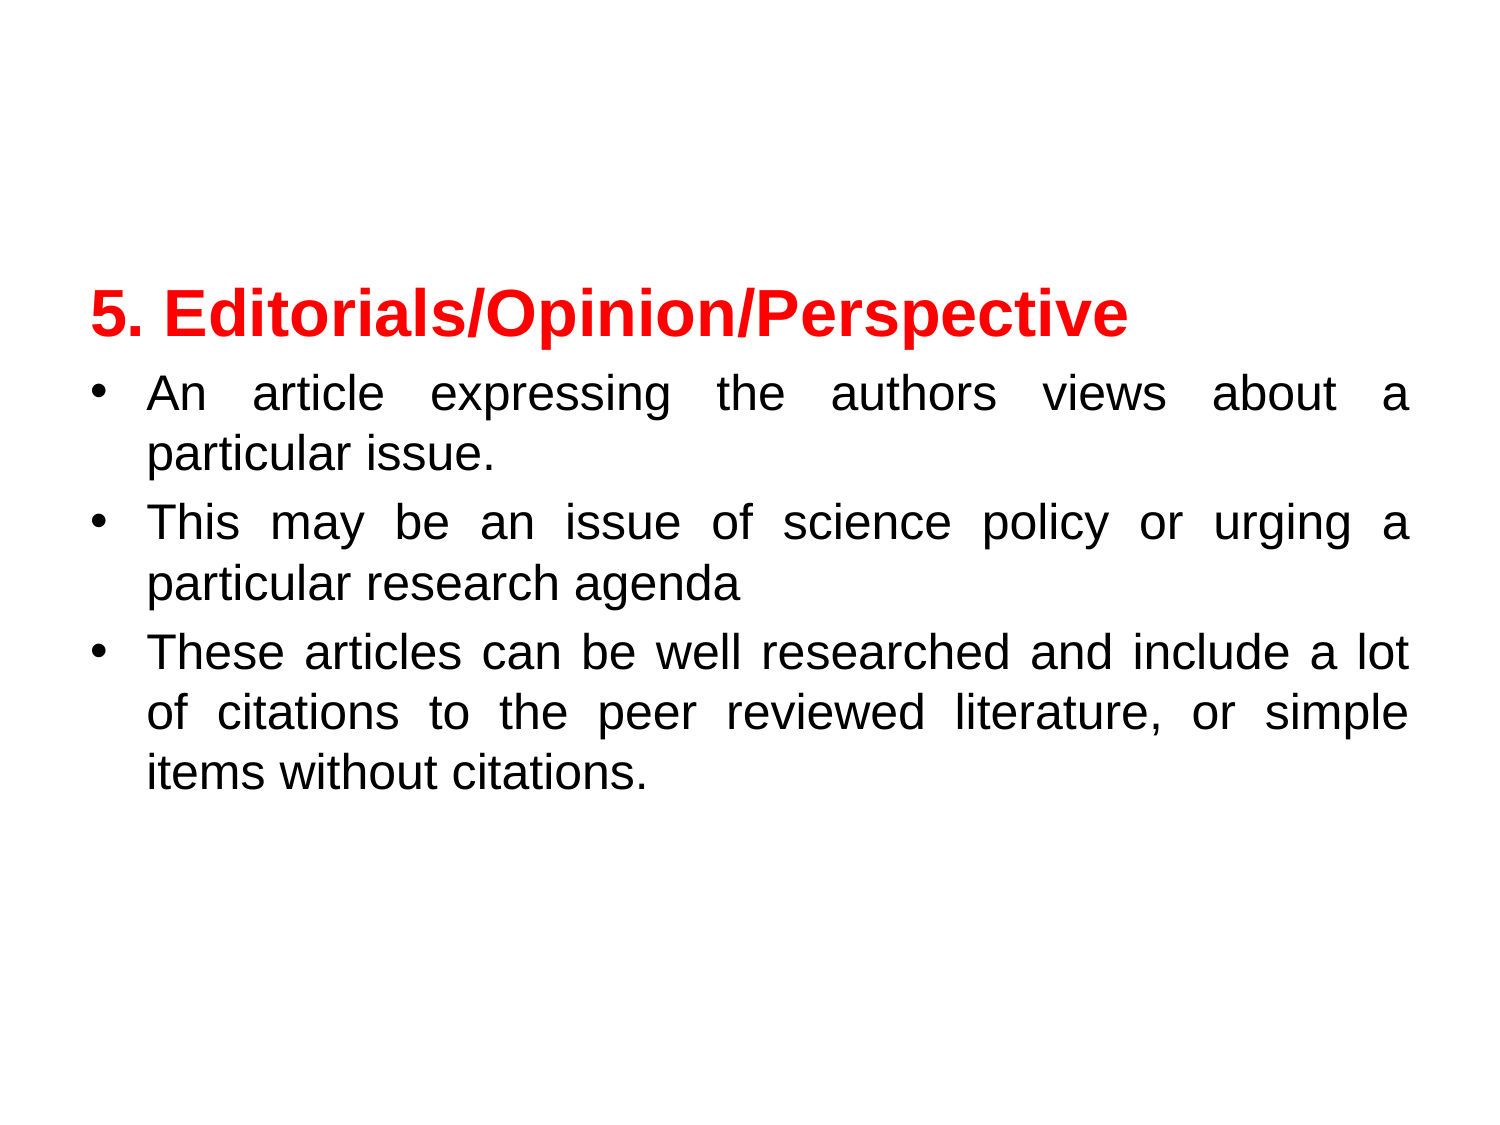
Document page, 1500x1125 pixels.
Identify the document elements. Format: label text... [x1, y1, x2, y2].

list 5. Editorials/Opinion/Perspective An article expressing the authors views about a particular issue. This may be an issue of science policy or urging a particular research agenda These articles can be well researched and include a lot of citations to the peer reviewed literature, or simple items without citations. [75, 262, 1425, 1005]
